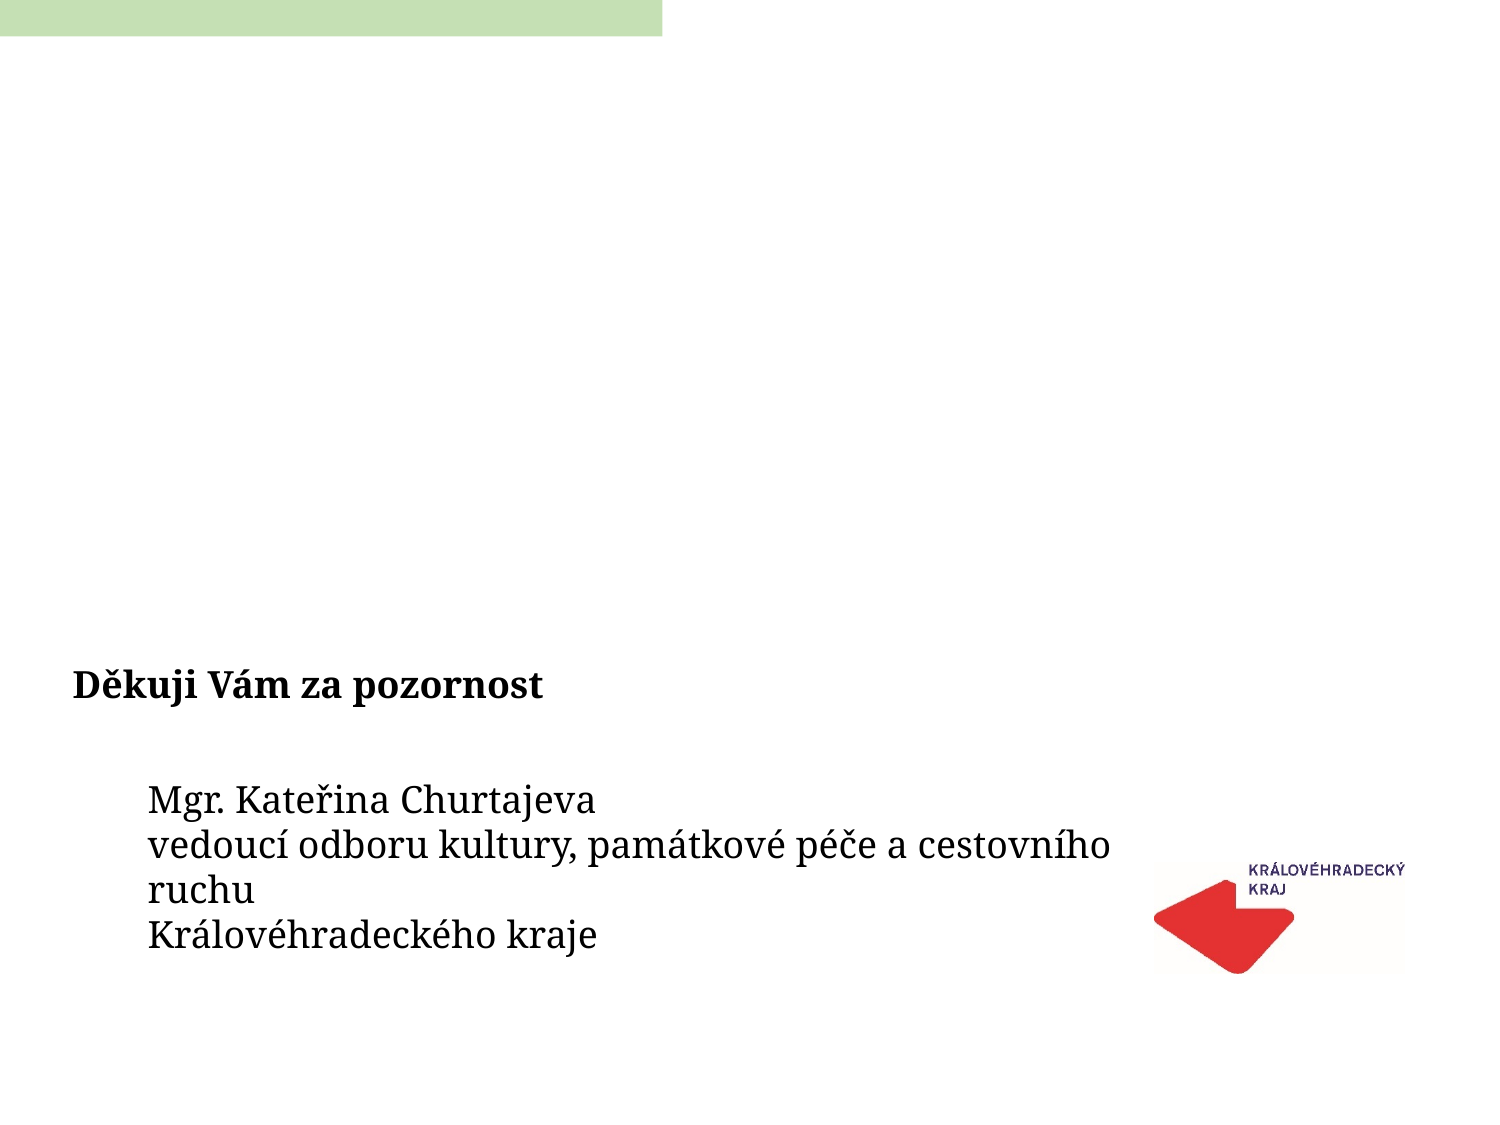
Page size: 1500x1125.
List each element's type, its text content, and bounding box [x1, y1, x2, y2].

text_box [0, 0, 663, 37]
picture [1154, 862, 1405, 974]
text_box Děkuji Vám za pozornost Mgr. Kateřina Churtajeva vedoucí odboru kultury, památkové péče a cestovního ruchu Královéhradeckého kraje [57, 653, 1202, 964]
